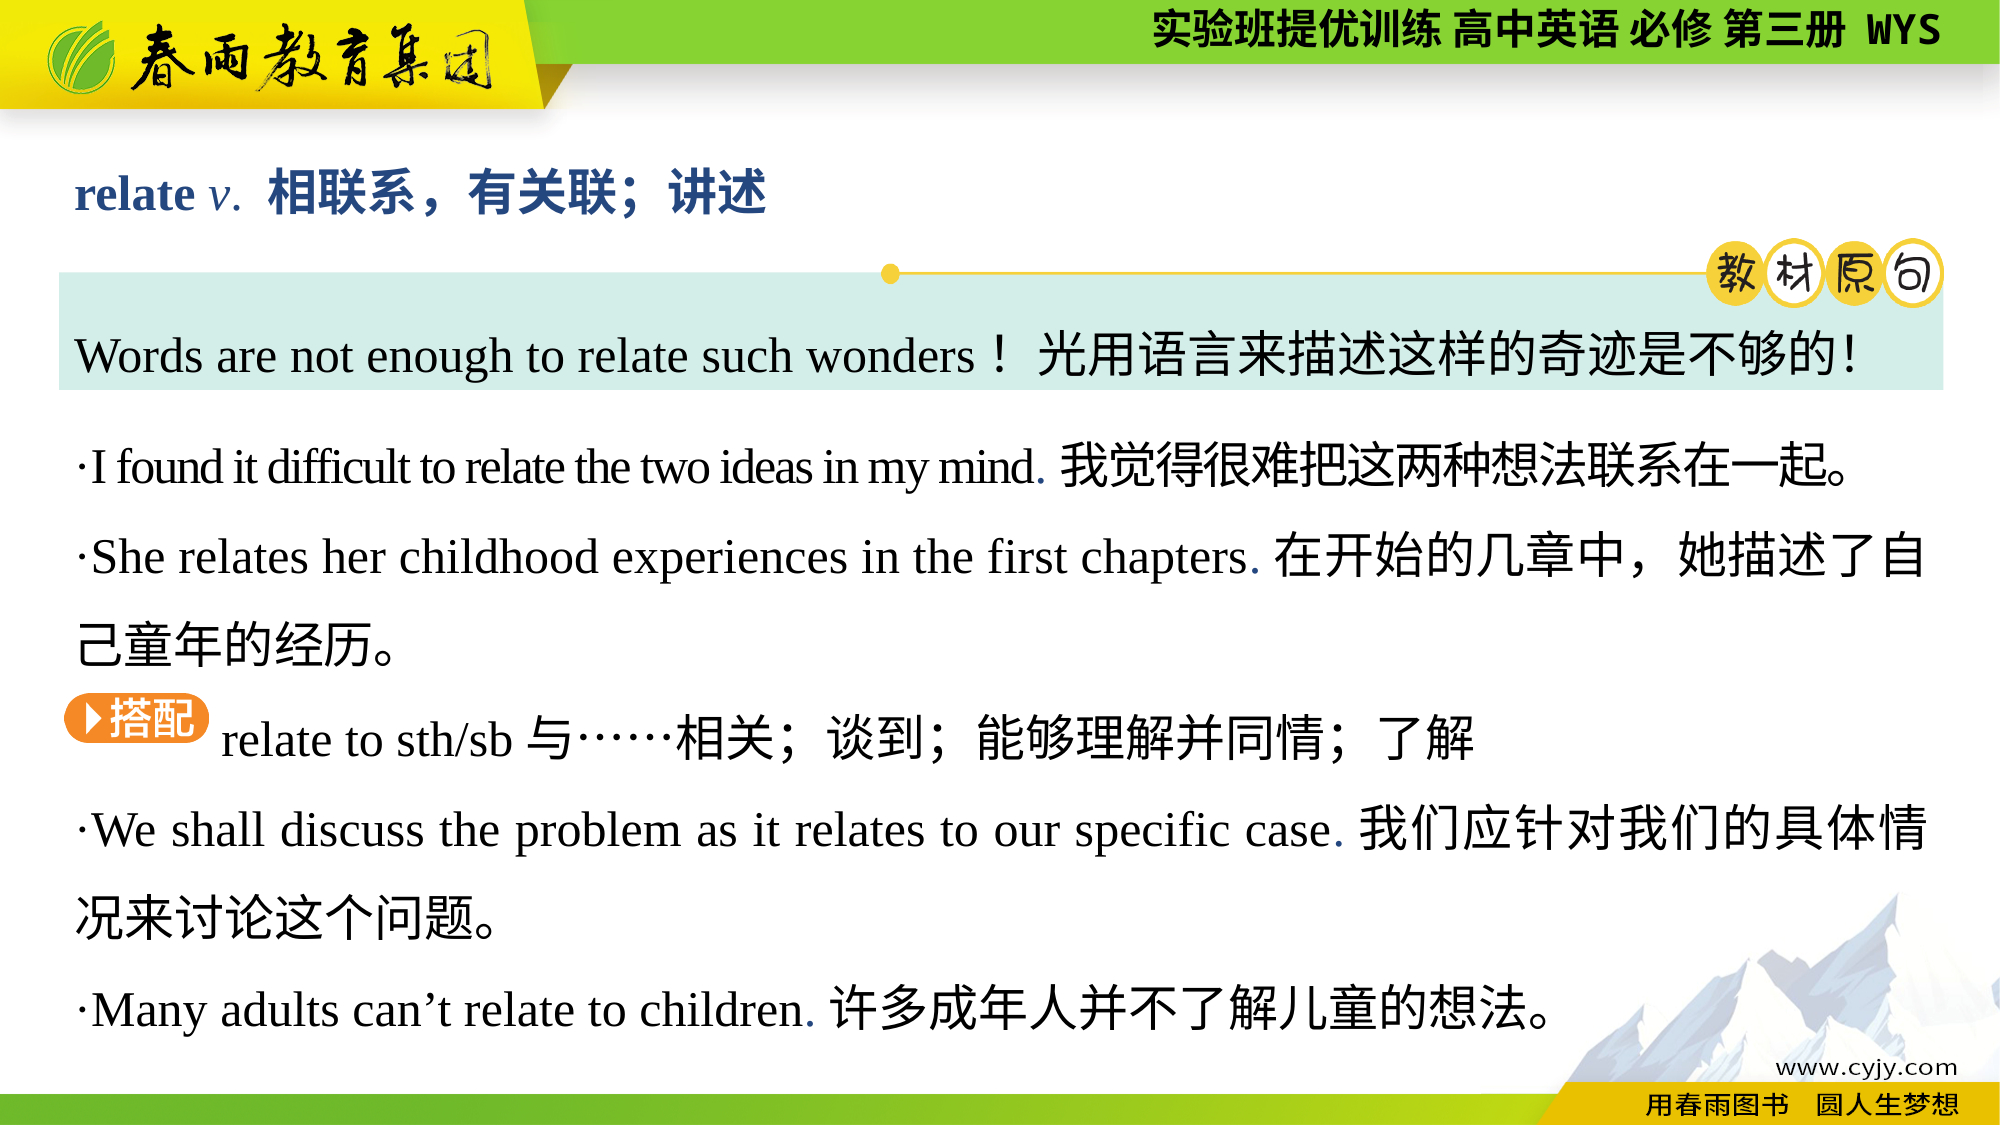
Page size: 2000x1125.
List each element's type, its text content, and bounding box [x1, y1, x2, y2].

text_box relate to sth/sb与……相关；谈到；能够理解并同情；了解 ·We shall discuss the problem as it relates to our specific case.我们应针对我们的具体情况来讨论这个问题。 ·Many adults can’t relate to children.许多成年人并不了解儿童的想法。 [59, 668, 1944, 1044]
list relate v. 相联系，有关联；讲述 [59, 122, 1944, 217]
text_box Words are not enough to relate such wonders！光用语言来描述这样的奇迹是不够的！ [59, 272, 1944, 390]
text_box ·I found it difficult to relate the two ideas in my mind.我觉得很难把这两种想法联系在一起。 ·She relates her childhood experiences in the first chapters.在开始的几章中，她描述了自己童年的经历。 [59, 396, 1944, 668]
picture [0, 0, 2000, 1125]
